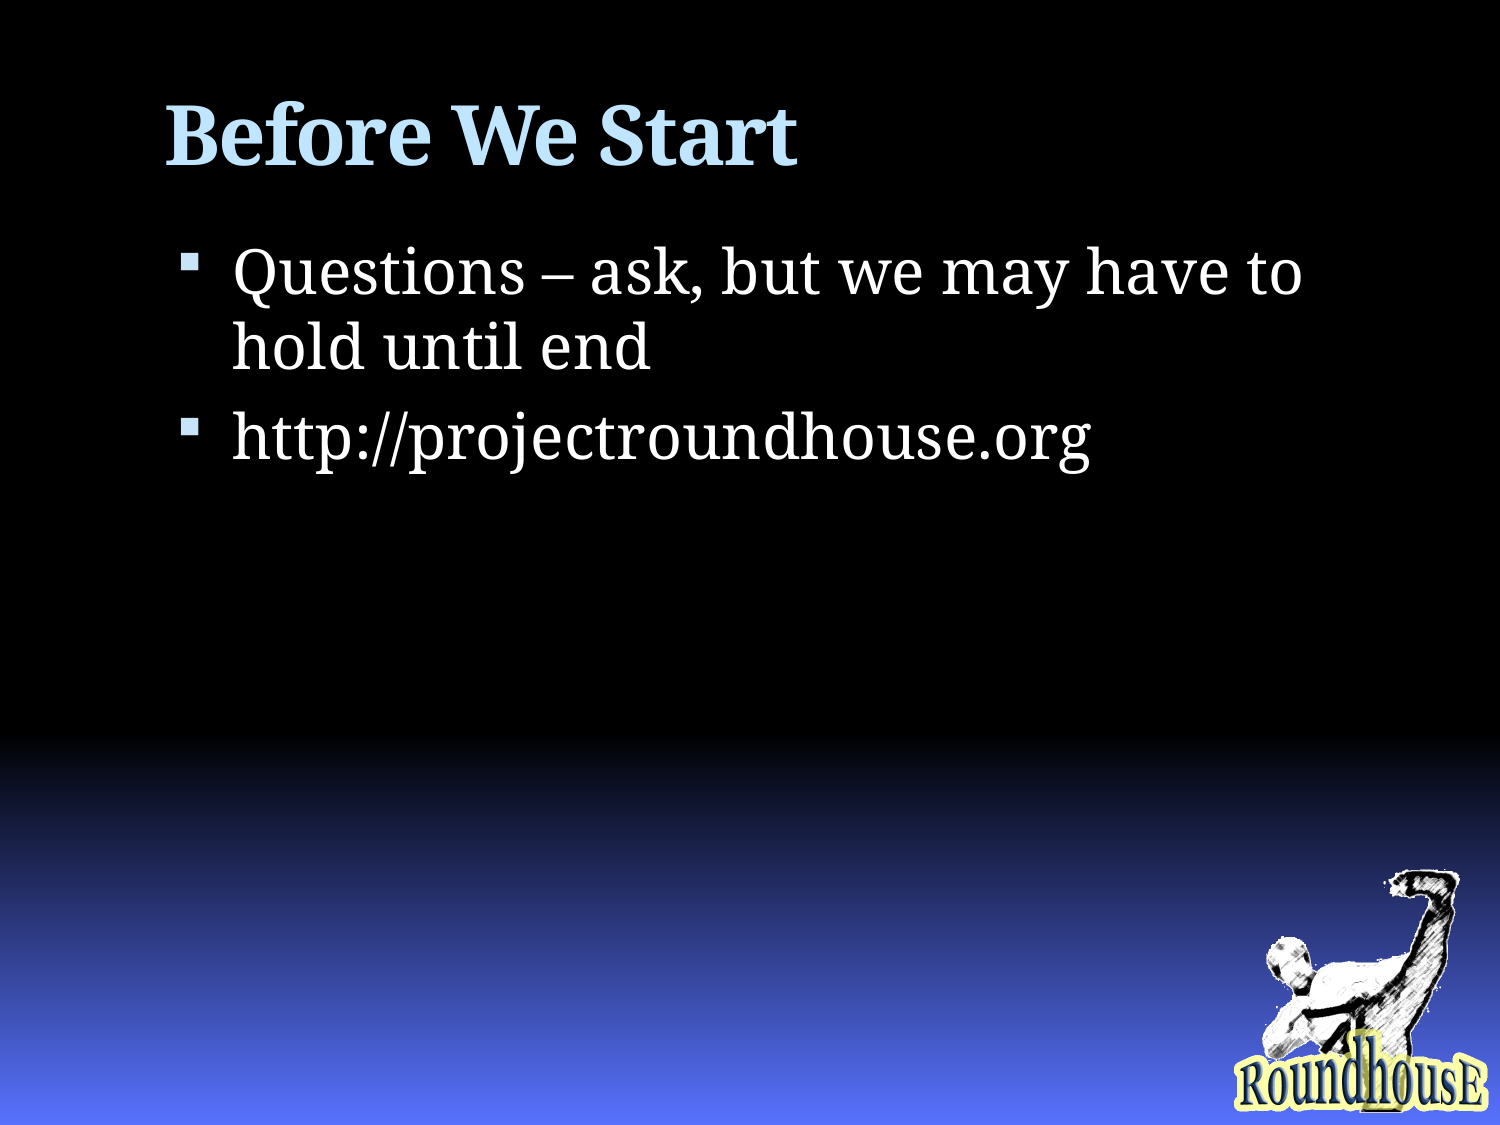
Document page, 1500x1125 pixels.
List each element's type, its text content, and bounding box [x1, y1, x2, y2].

list Questions – ask, but we may have to hold until end http://projectroundhouse.org [150, 224, 1425, 975]
title Before We Start [150, 75, 1425, 224]
picture [1218, 857, 1499, 1124]
